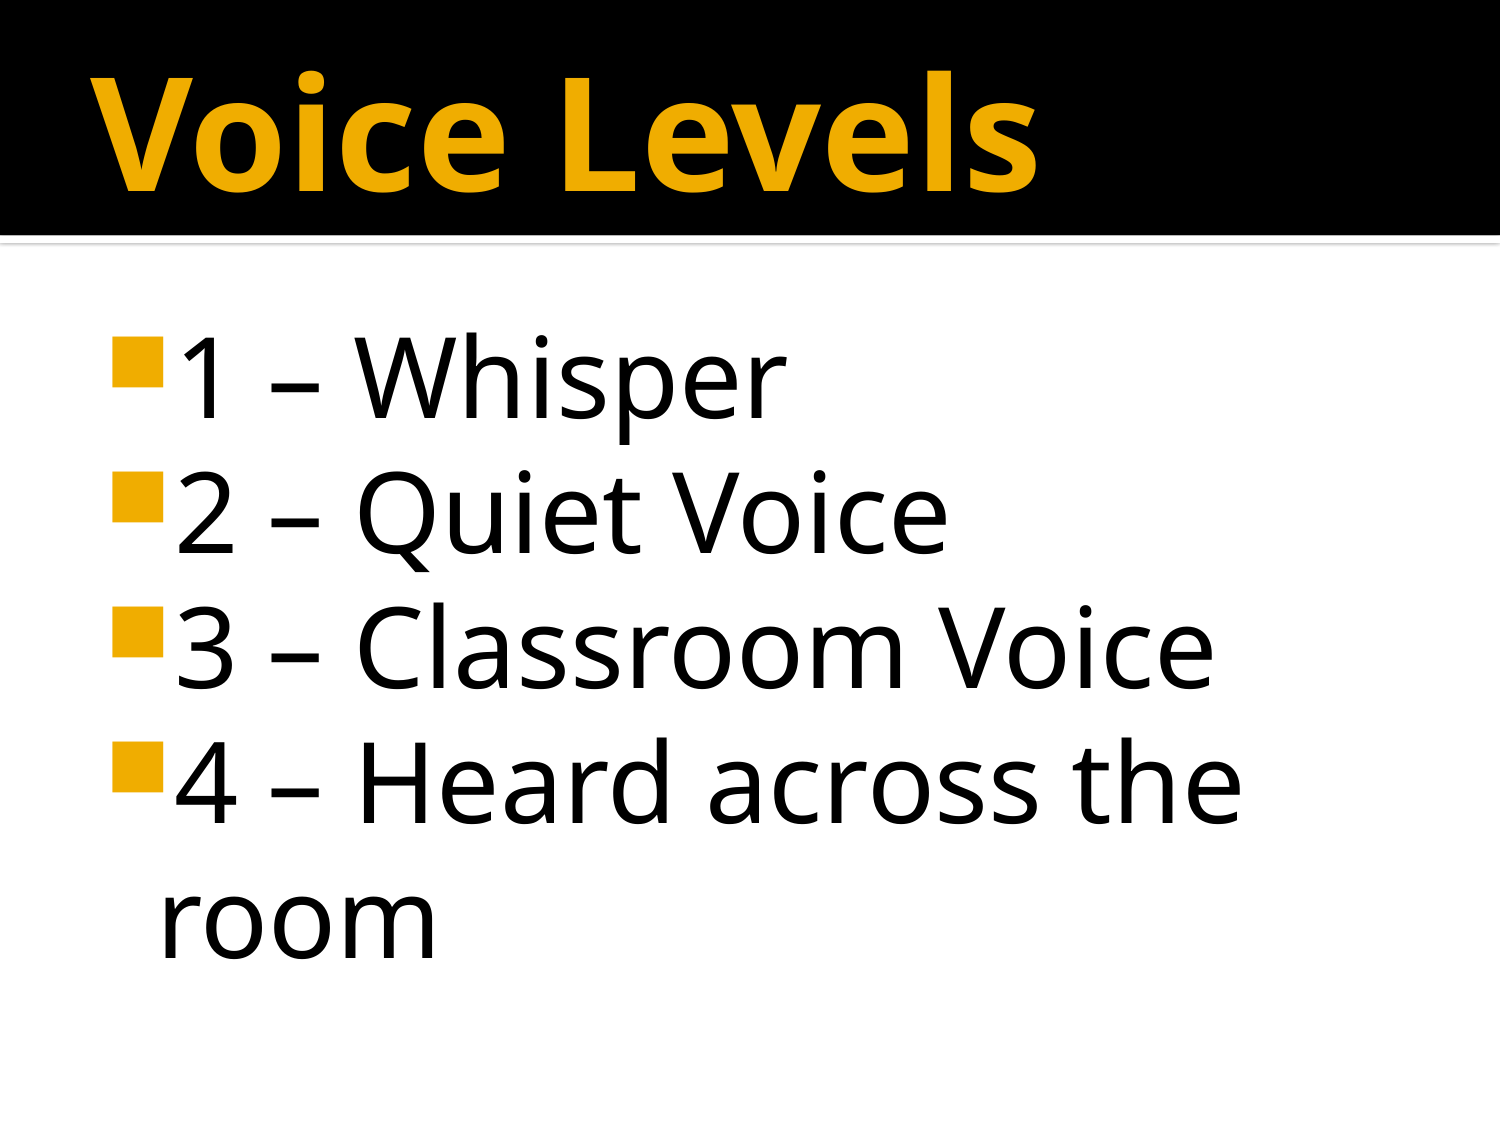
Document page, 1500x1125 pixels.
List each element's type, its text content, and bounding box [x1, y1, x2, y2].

list 1 – Whisper 2 – Quiet Voice 3 – Classroom Voice 4 – Heard across the room [75, 291, 1425, 1050]
title Voice Levels [75, 25, 1425, 231]
